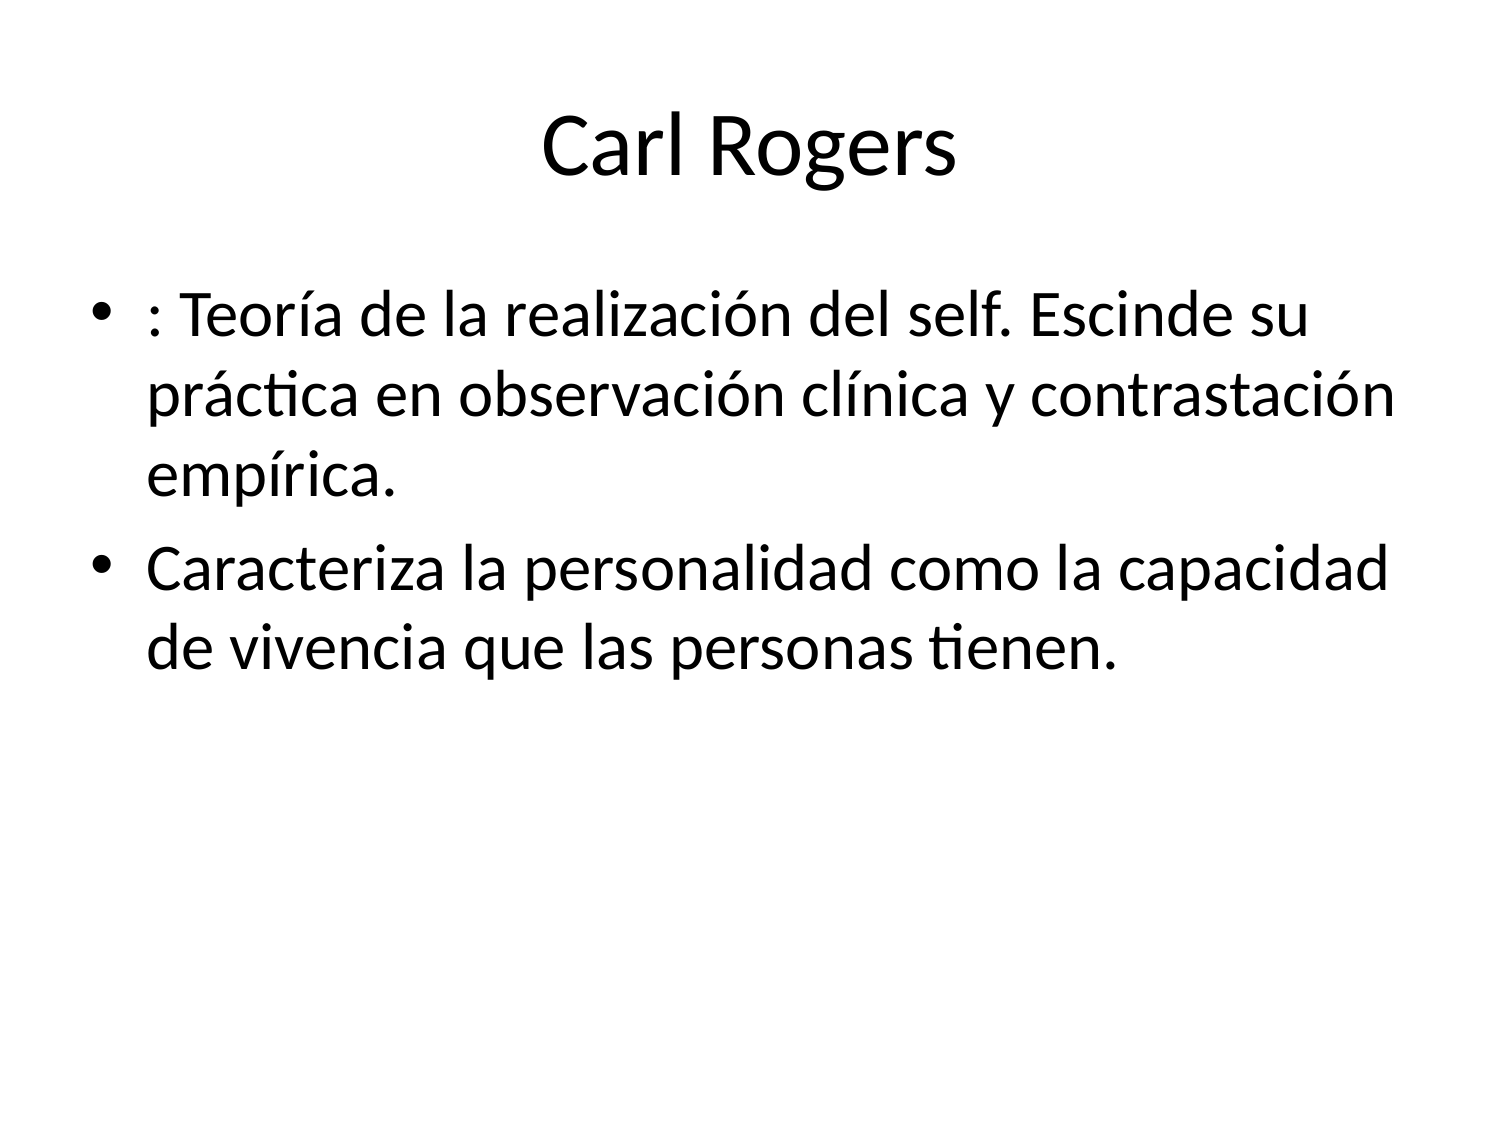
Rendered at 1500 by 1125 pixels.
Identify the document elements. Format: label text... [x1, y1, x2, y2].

list : Teoría de la realización del self. Escinde su práctica en observación clínica y contrastación empírica. Caracteriza la personalidad como la capacidad de vivencia que las personas tienen. [75, 262, 1425, 1005]
title Carl Rogers [75, 45, 1425, 233]
